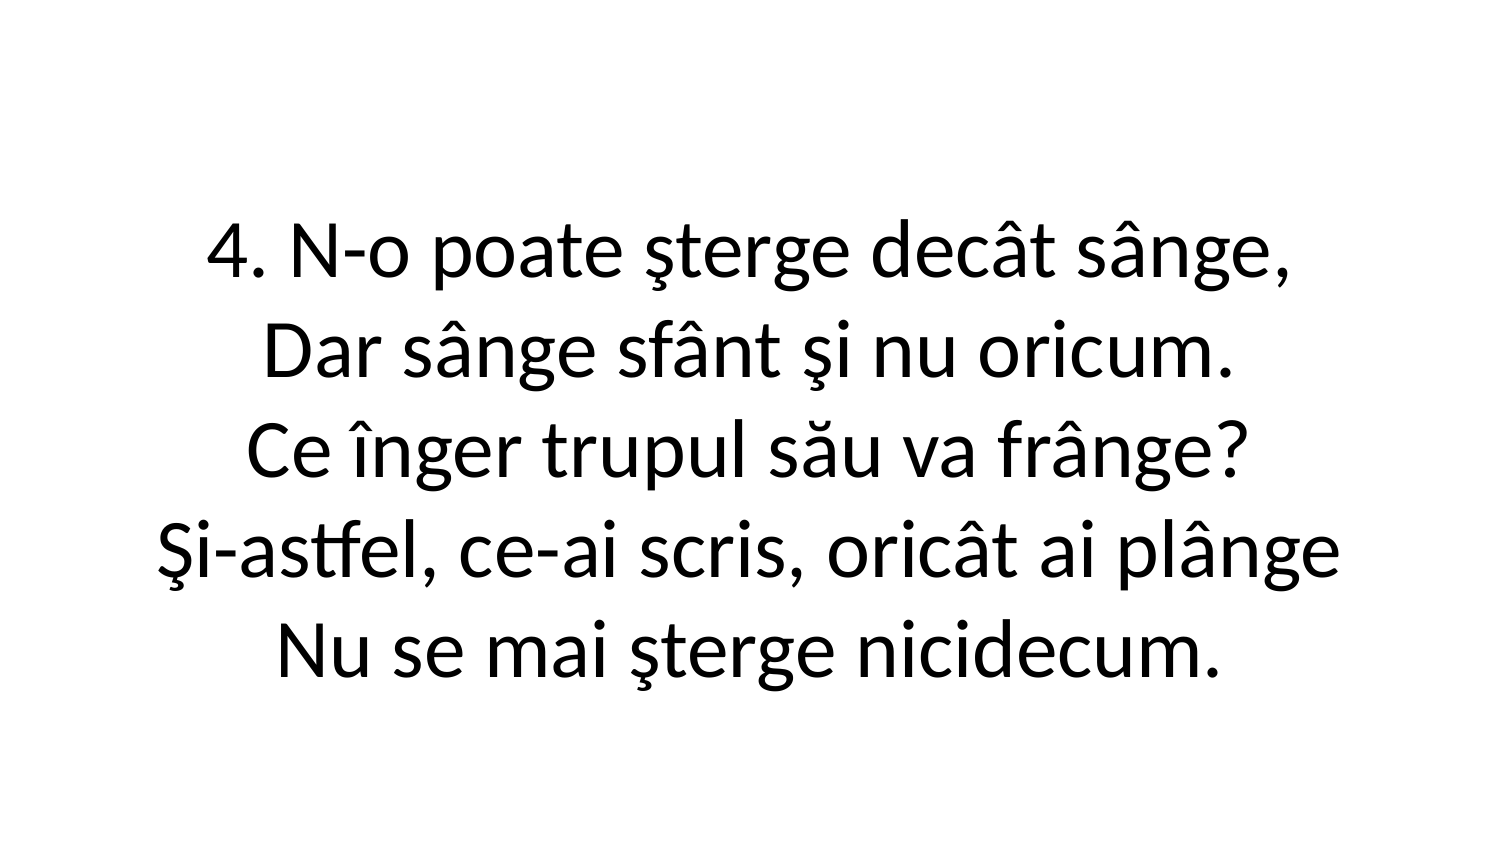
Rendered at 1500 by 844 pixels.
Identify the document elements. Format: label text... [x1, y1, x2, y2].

text_box 4. N-o poate şterge decât sânge, Dar sânge sfânt şi nu oricum. Ce înger trupul său va frânge? Şi-astfel, ce-ai scris, oricât ai plânge Nu se mai şterge nicidecum. [141, 142, 1359, 702]
